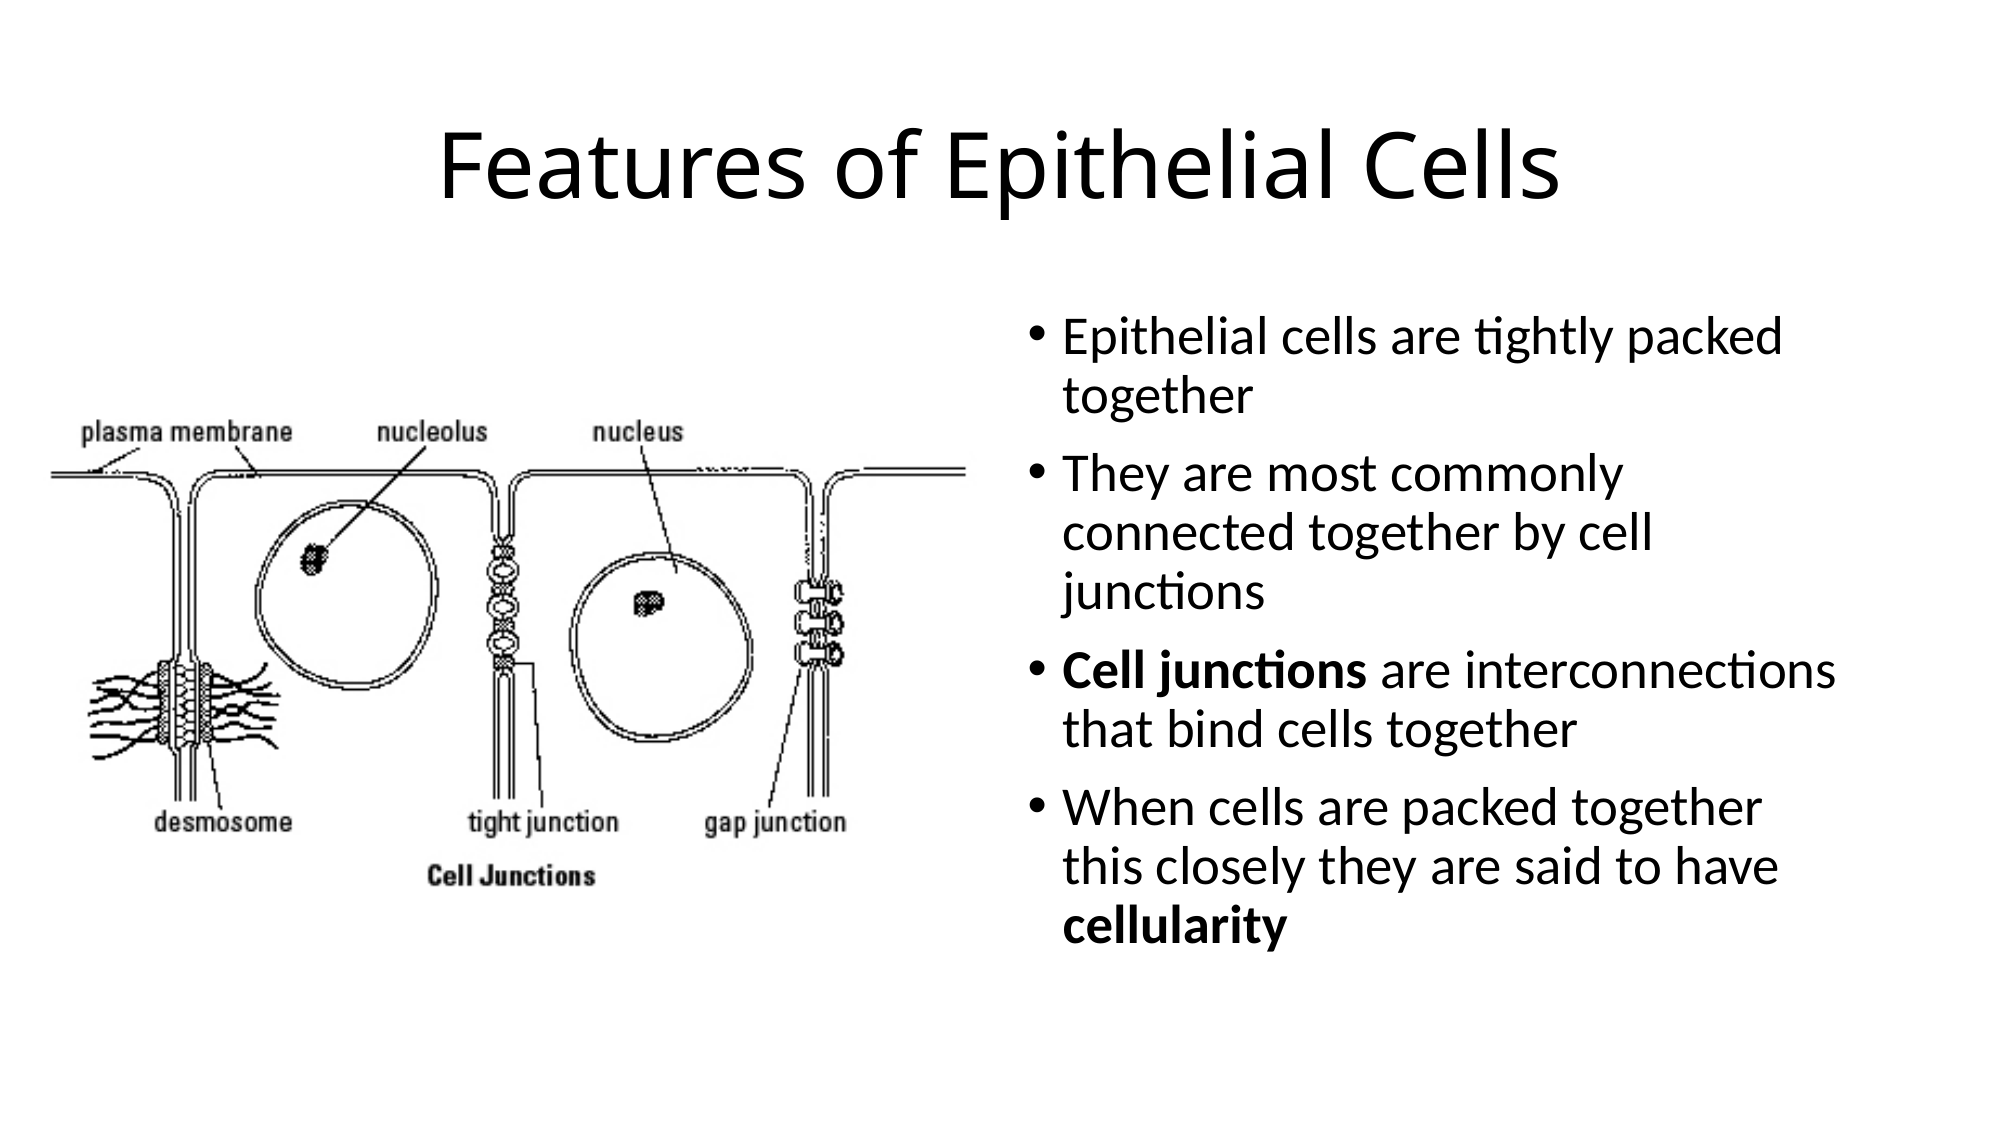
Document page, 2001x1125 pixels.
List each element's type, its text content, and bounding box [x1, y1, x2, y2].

picture [43, 418, 977, 895]
list Epithelial cells are tightly packed together They are most commonly connected together by cell junctions Cell junctions are interconnections that bind cells together When cells are packed together this closely they are said to have cellularity [1012, 299, 1863, 1014]
title Features of Epithelial Cells [137, 59, 1863, 278]
